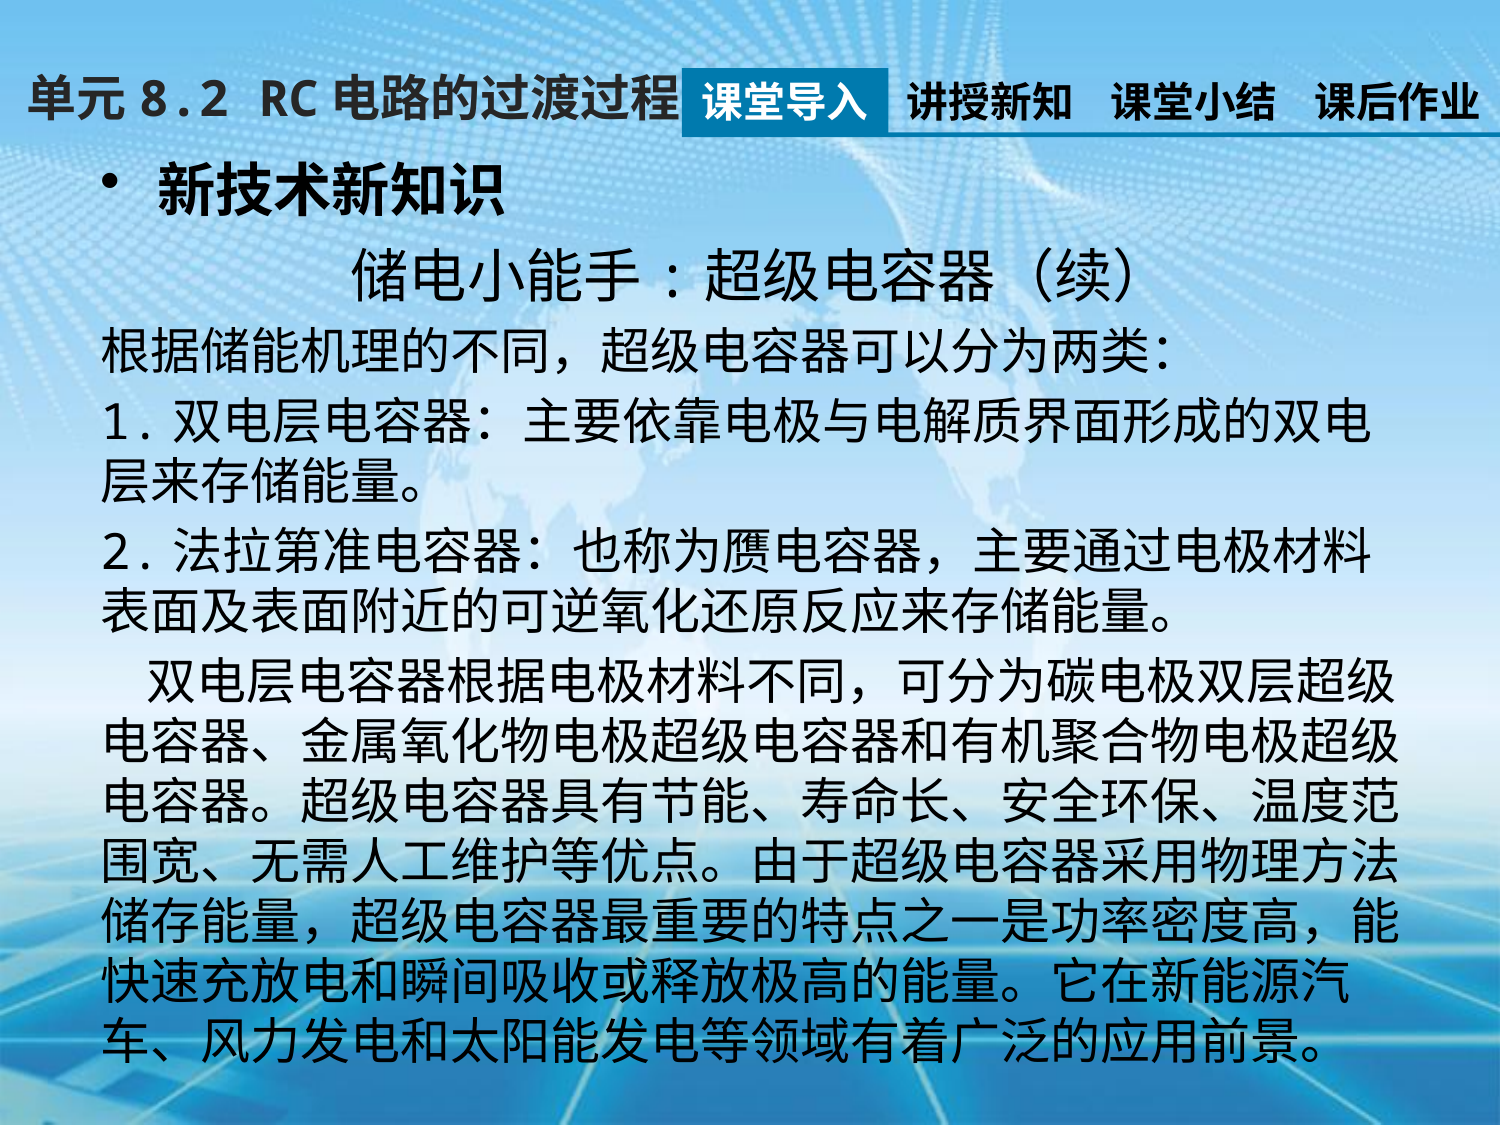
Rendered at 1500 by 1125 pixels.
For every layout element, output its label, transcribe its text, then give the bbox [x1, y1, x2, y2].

text_box 新技术新知识 [85, 145, 1436, 252]
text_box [12, 59, 1500, 135]
picture [0, 0, 1500, 1125]
text_box 储电小能手:超级电容器（续） 根据储能机理的不同，超级电容器可以分为两类： 1.双电层电容器：主要依靠电极与电解质界面形成的双电层来存储能量。 2.法拉第准电容器：也称为赝电容器，主要通过电极材料表面及表面附近的可逆氧化还原反应来存储能量。 双电层电容器根据电极材料不同，可分为碳电极双层超级电容器、金属氧化物电极超级电容器和有机聚合物电极超级电容器。超级电容器具有节能、寿命长、安全环保、温度范围宽、无需人工维护等优点。由于超级电容器采用物理方法储存能量，超级电容器最重要的特点之一是功率密度高，能快速充放电和瞬间吸收或释放极高的能量。它在新能源汽车、风力发电和太阳能发电等领域有着广泛的应用前景。 [85, 252, 1436, 1125]
